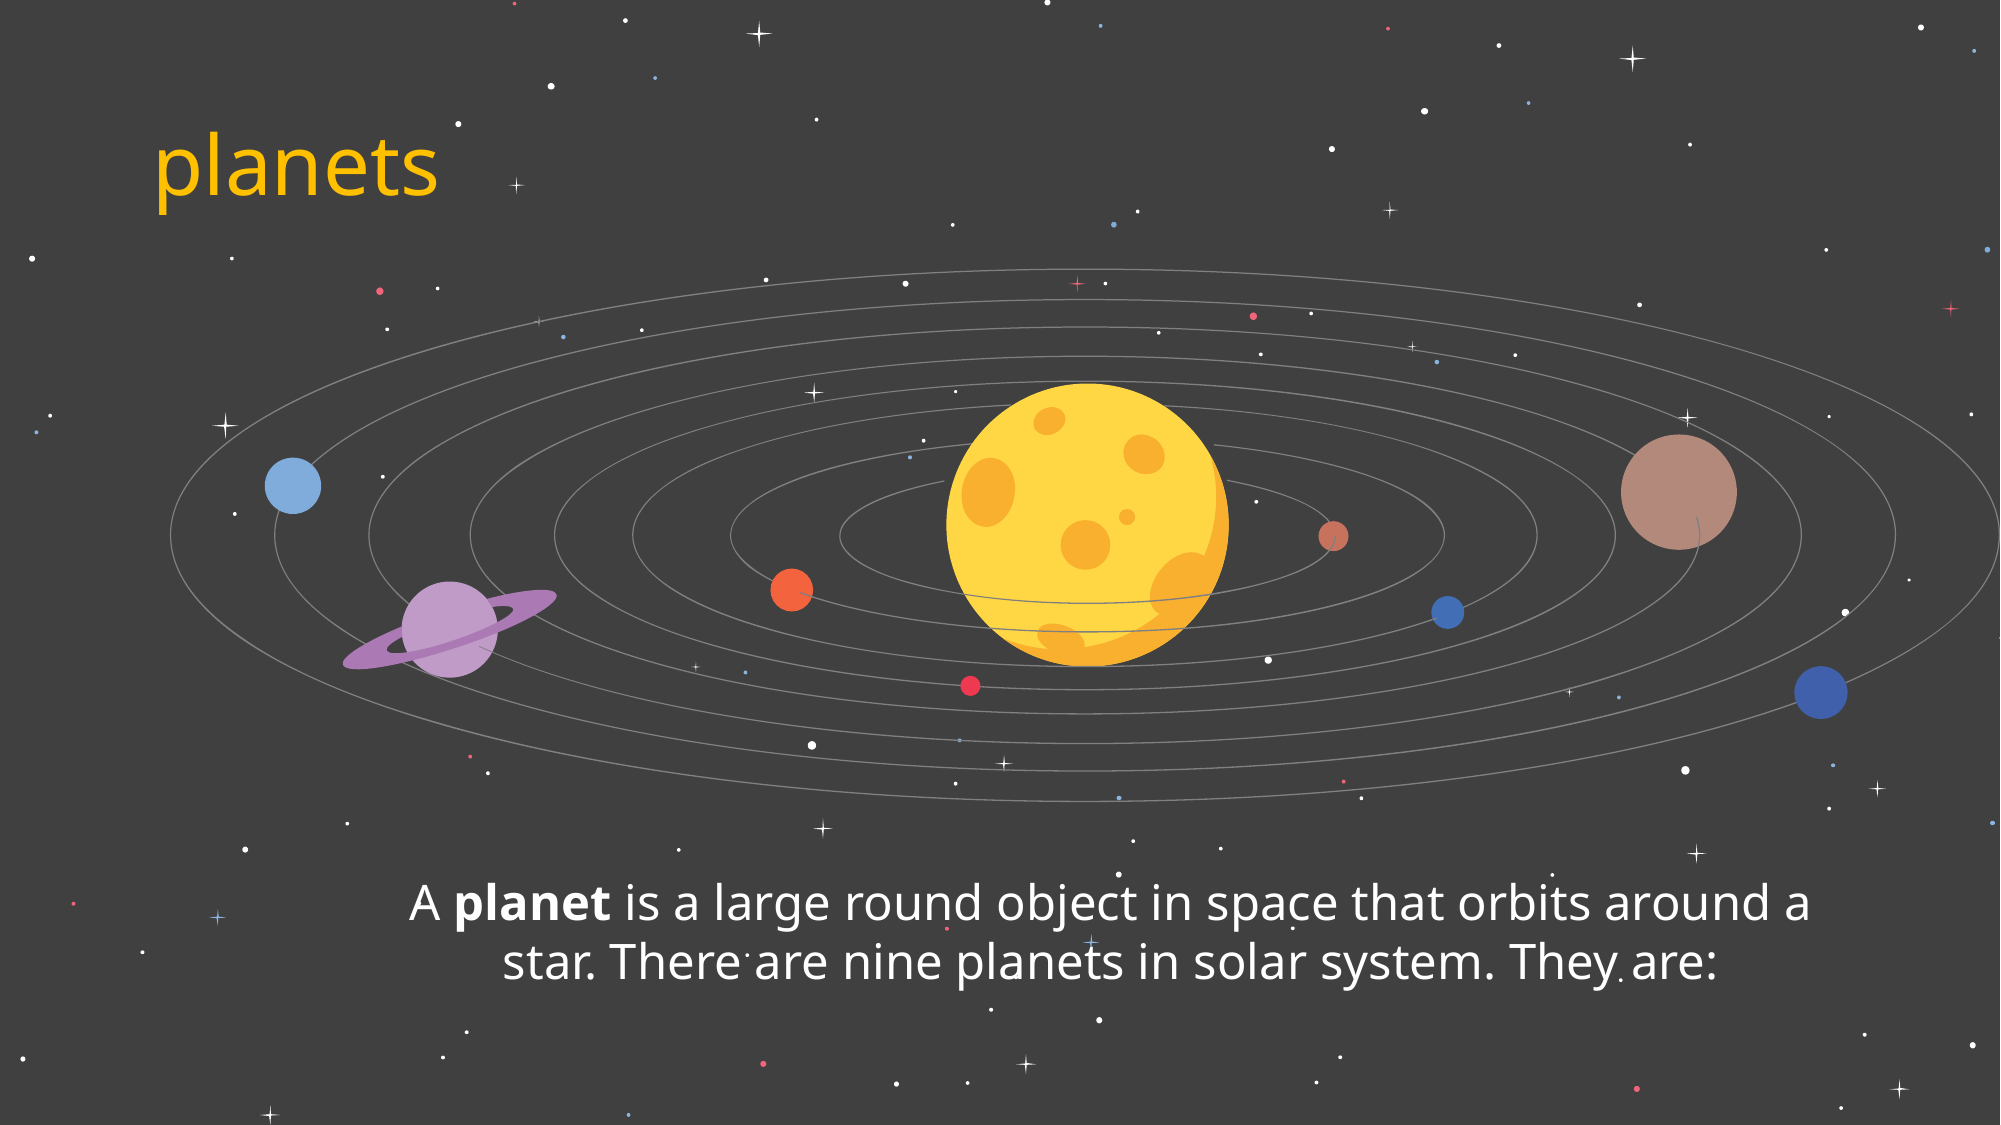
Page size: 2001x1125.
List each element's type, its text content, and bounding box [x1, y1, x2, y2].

text_box [126, 720, 405, 999]
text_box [169, 268, 2000, 803]
list A planet is a large round object in space that orbits around a star. There are nine planets in solar system. They are: [387, 864, 1836, 1030]
title planets [137, 59, 1863, 278]
